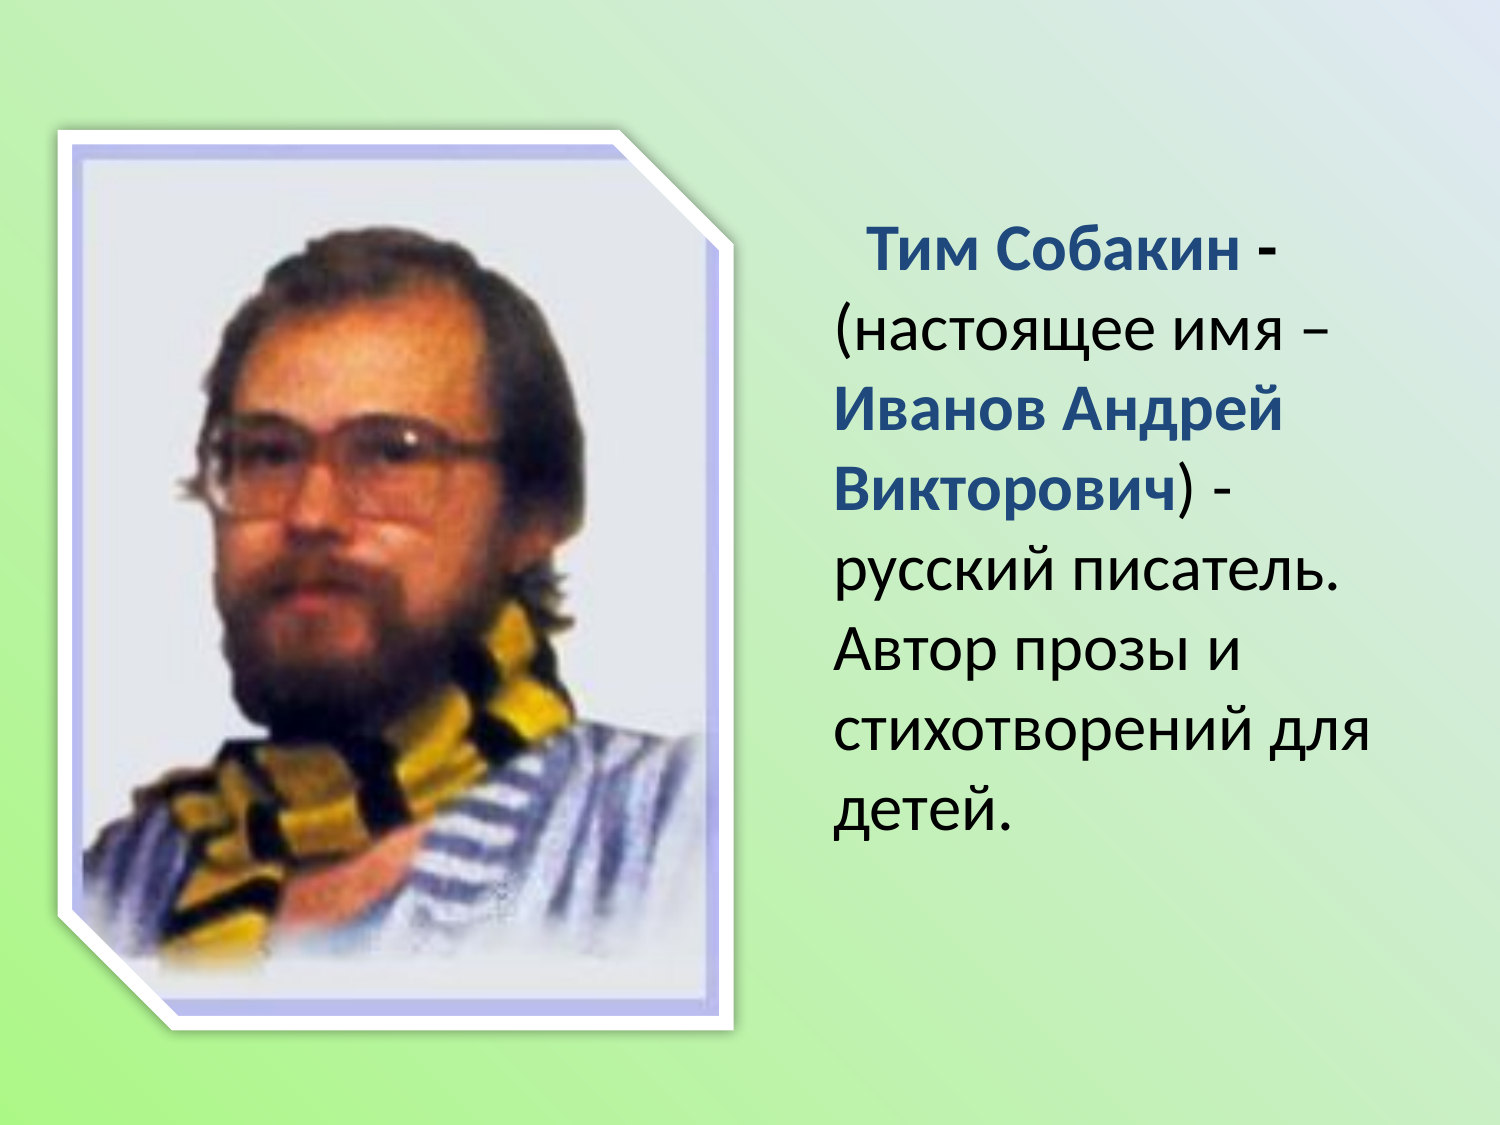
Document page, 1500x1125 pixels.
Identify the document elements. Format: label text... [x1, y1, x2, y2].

list Тим Собакин -(настоящее имя – Иванов Андрей Викторович) - русский писатель. Автор прозы и стихотворений для детей. [761, 196, 1461, 939]
picture [64, 136, 727, 1024]
